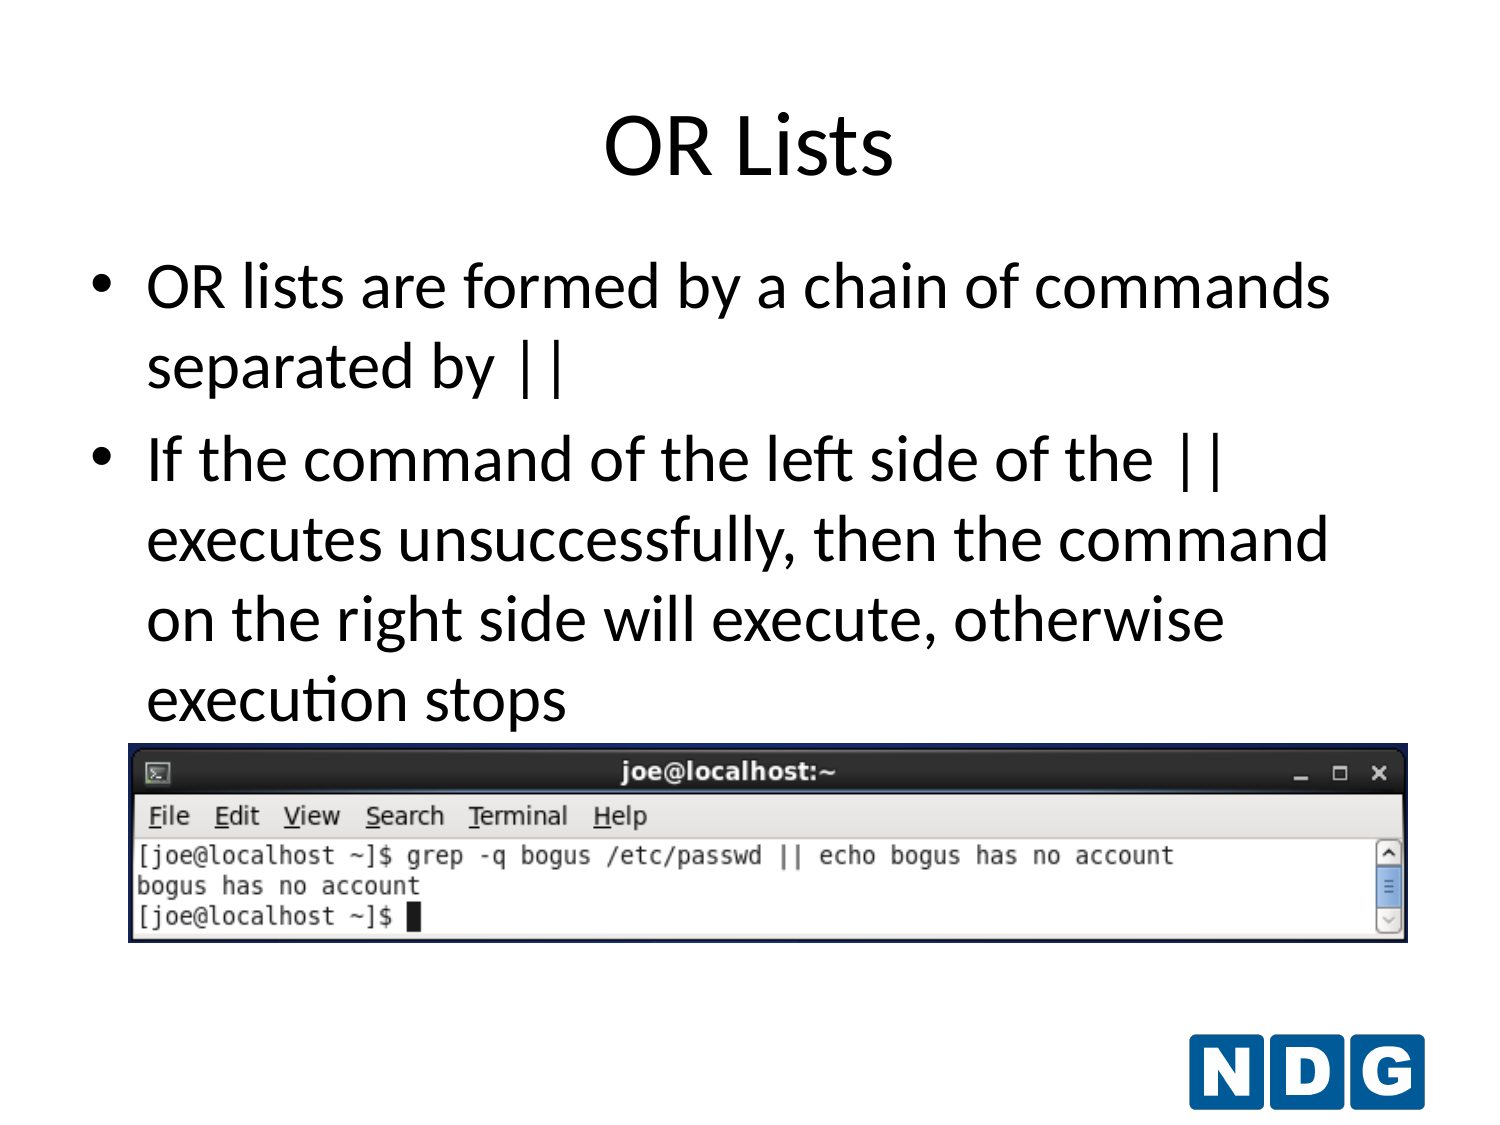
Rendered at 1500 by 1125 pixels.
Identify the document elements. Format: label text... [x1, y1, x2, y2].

list OR lists are formed by a chain of commands separated by || If the command of the left side of the || executes unsuccessfully, then the command on the right side will execute, otherwise execution stops [74, 234, 1426, 978]
title OR Lists [74, 44, 1426, 233]
picture [128, 743, 1408, 943]
picture [1189, 1034, 1425, 1110]
